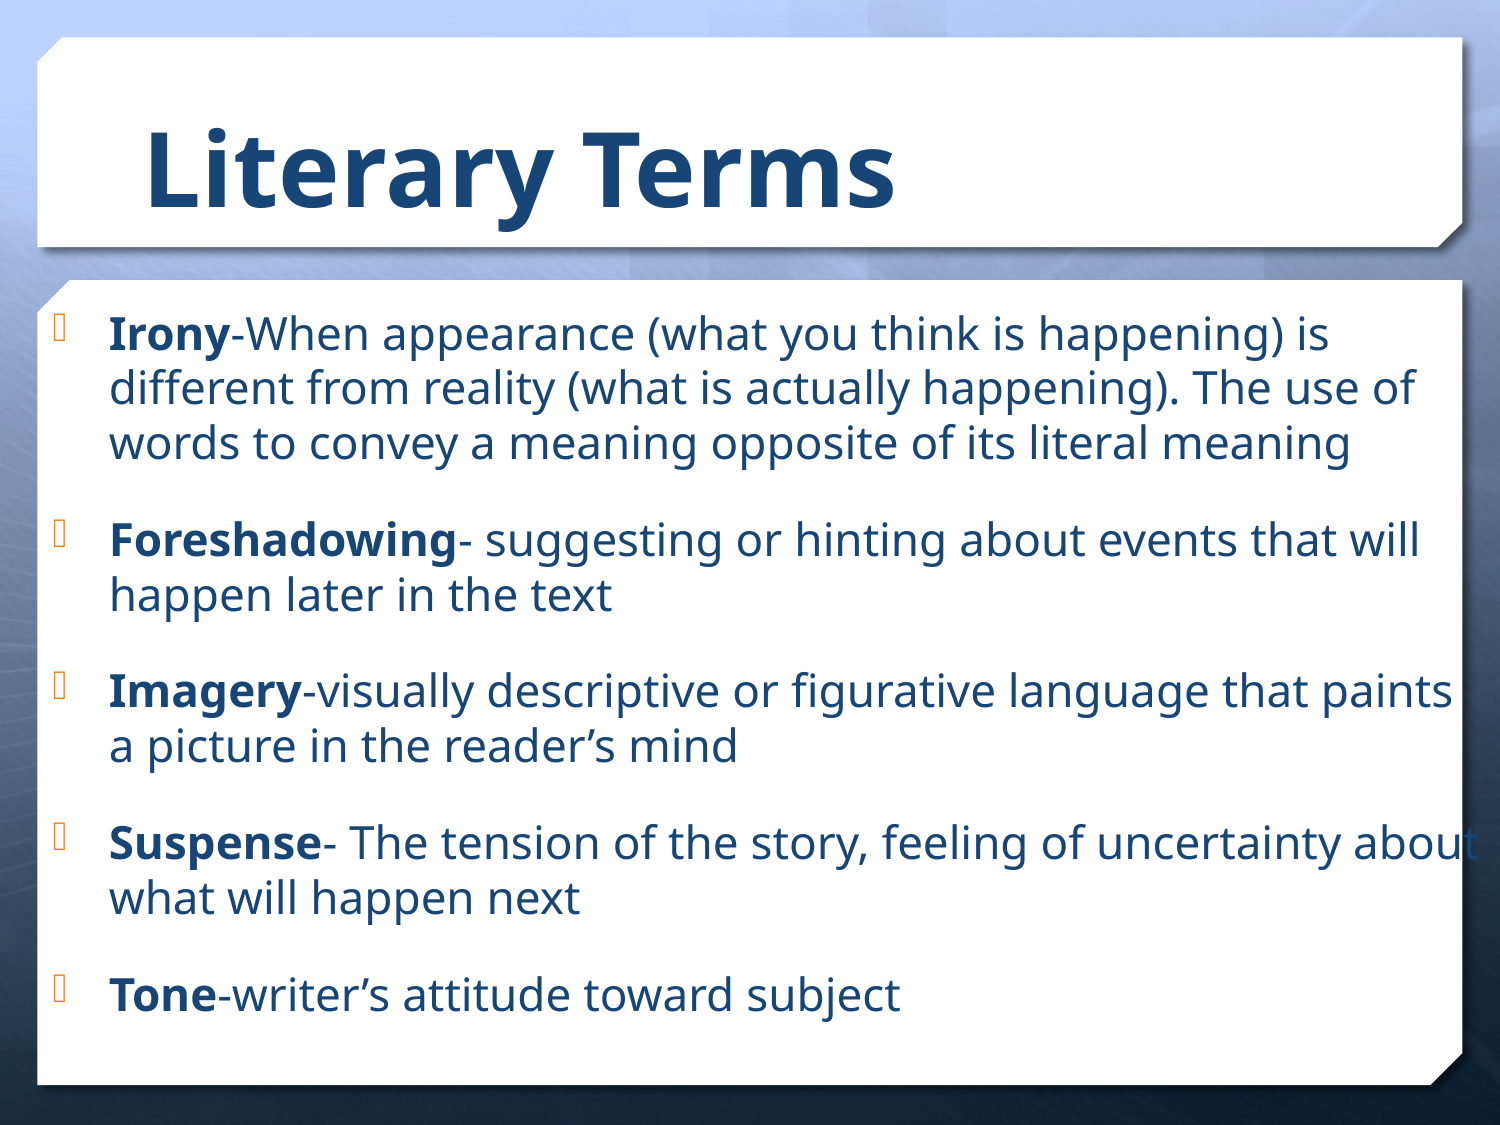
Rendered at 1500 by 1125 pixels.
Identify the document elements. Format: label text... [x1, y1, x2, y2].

title Literary Terms [127, 48, 1372, 200]
list Irony-When appearance (what you think is happening) is different from reality (what is actually happening). The use of words to convey a meaning opposite of its literal meaning Foreshadowing- suggesting or hinting about events that will happen later in the text Imagery-visually descriptive or figurative language that paints a picture in the reader’s mind Suspense- The tension of the story, feeling of uncertainty about what will happen next Tone-writer’s attitude toward subject [37, 200, 1500, 1075]
